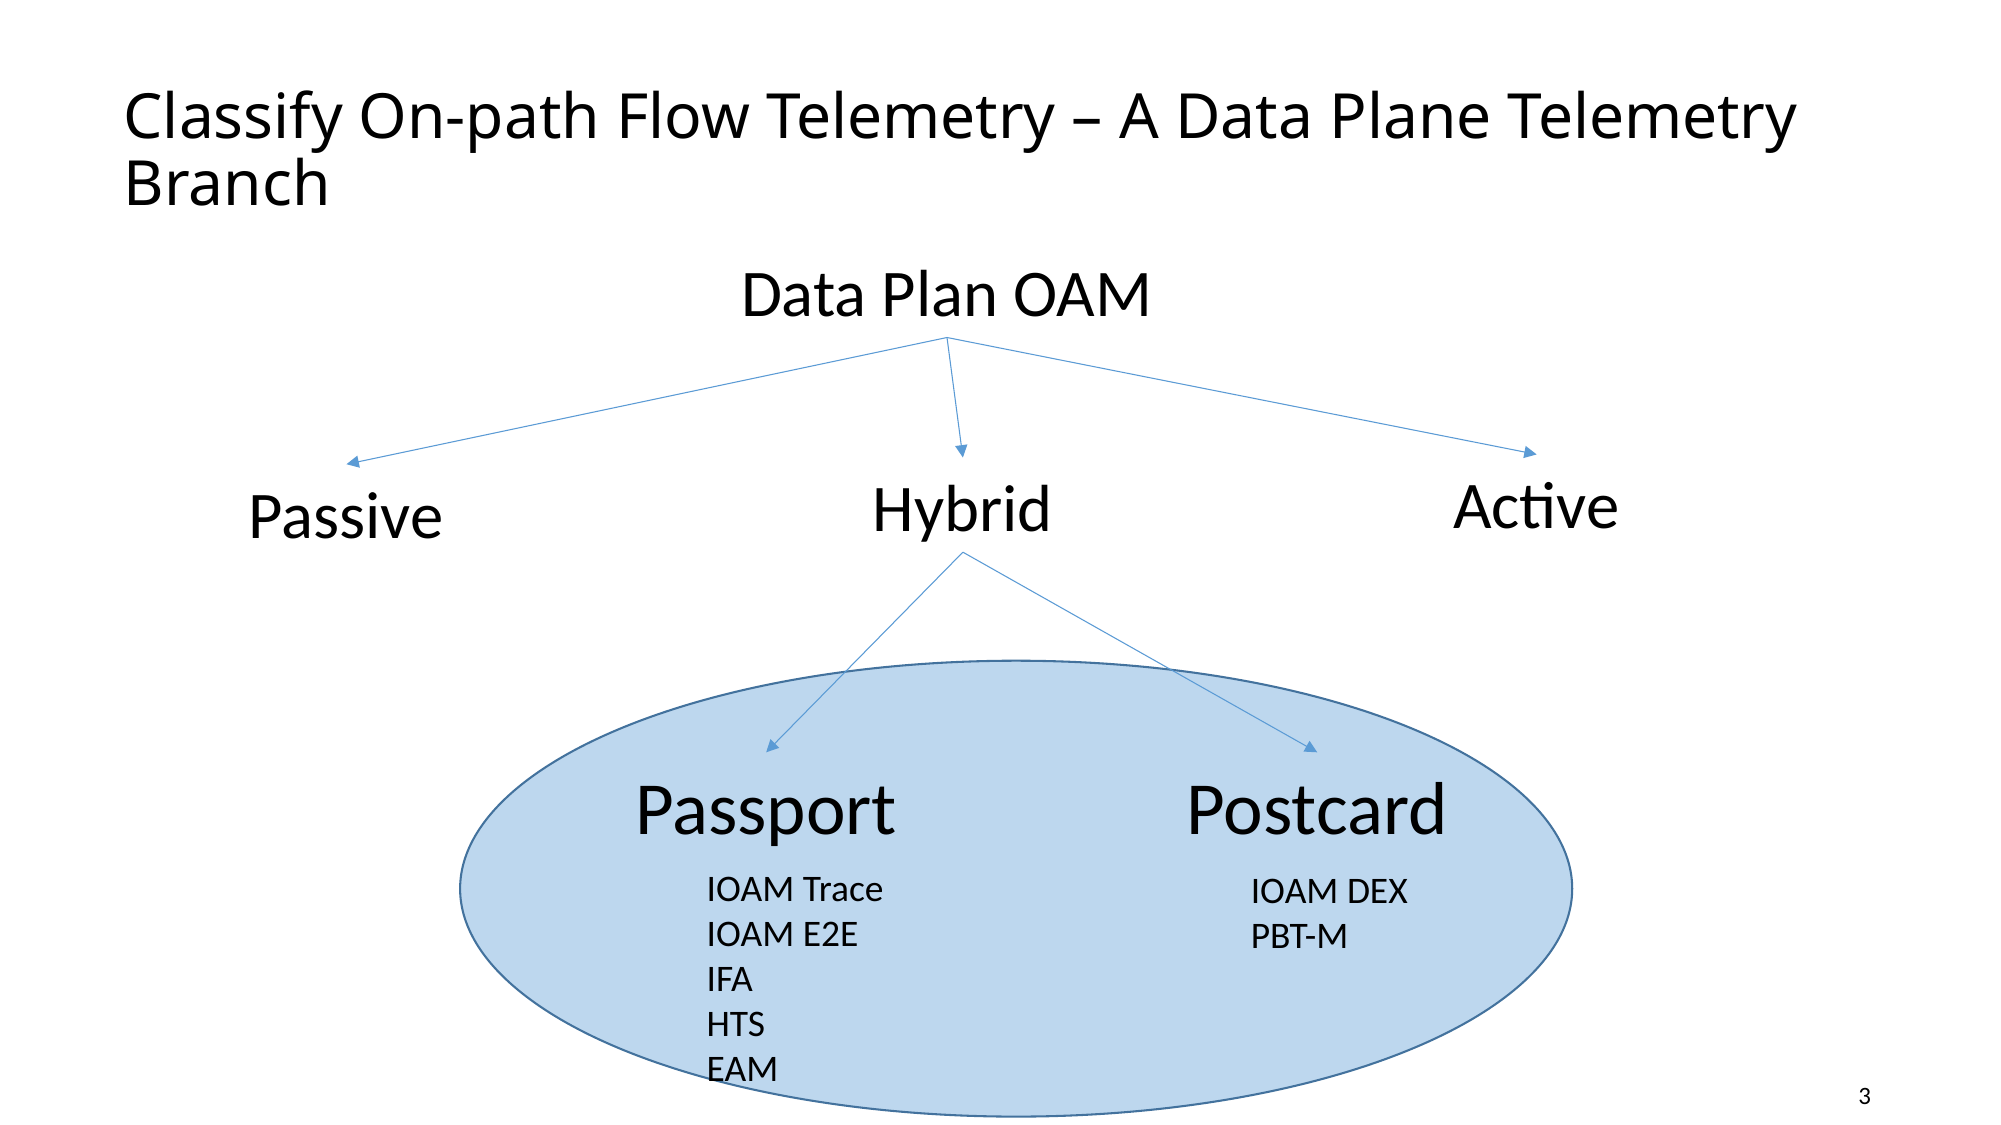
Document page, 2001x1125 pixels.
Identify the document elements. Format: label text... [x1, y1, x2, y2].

text_box Active [1438, 454, 1635, 550]
text_box IOAM DEX PBT-M [1236, 858, 1423, 963]
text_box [962, 553, 1318, 753]
text_box Postcard [1171, 752, 1463, 857]
slide_number 3 [1436, 1065, 1887, 1125]
text_box IOAM Trace IOAM E2E IFA HTS EAM [691, 857, 899, 1097]
text_box [784, 696, 1574, 1118]
title Classify On-path Flow Telemetry – A Data Plane Telemetry Branch [108, 77, 1887, 228]
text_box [946, 338, 963, 458]
text_box Data Plan OAM [726, 242, 1168, 338]
text_box [459, 684, 766, 1075]
text_box Passport [620, 752, 913, 857]
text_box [346, 338, 948, 465]
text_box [766, 553, 962, 753]
text_box Passive [234, 464, 459, 559]
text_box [947, 338, 1537, 455]
text_box Hybrid [857, 457, 1068, 553]
